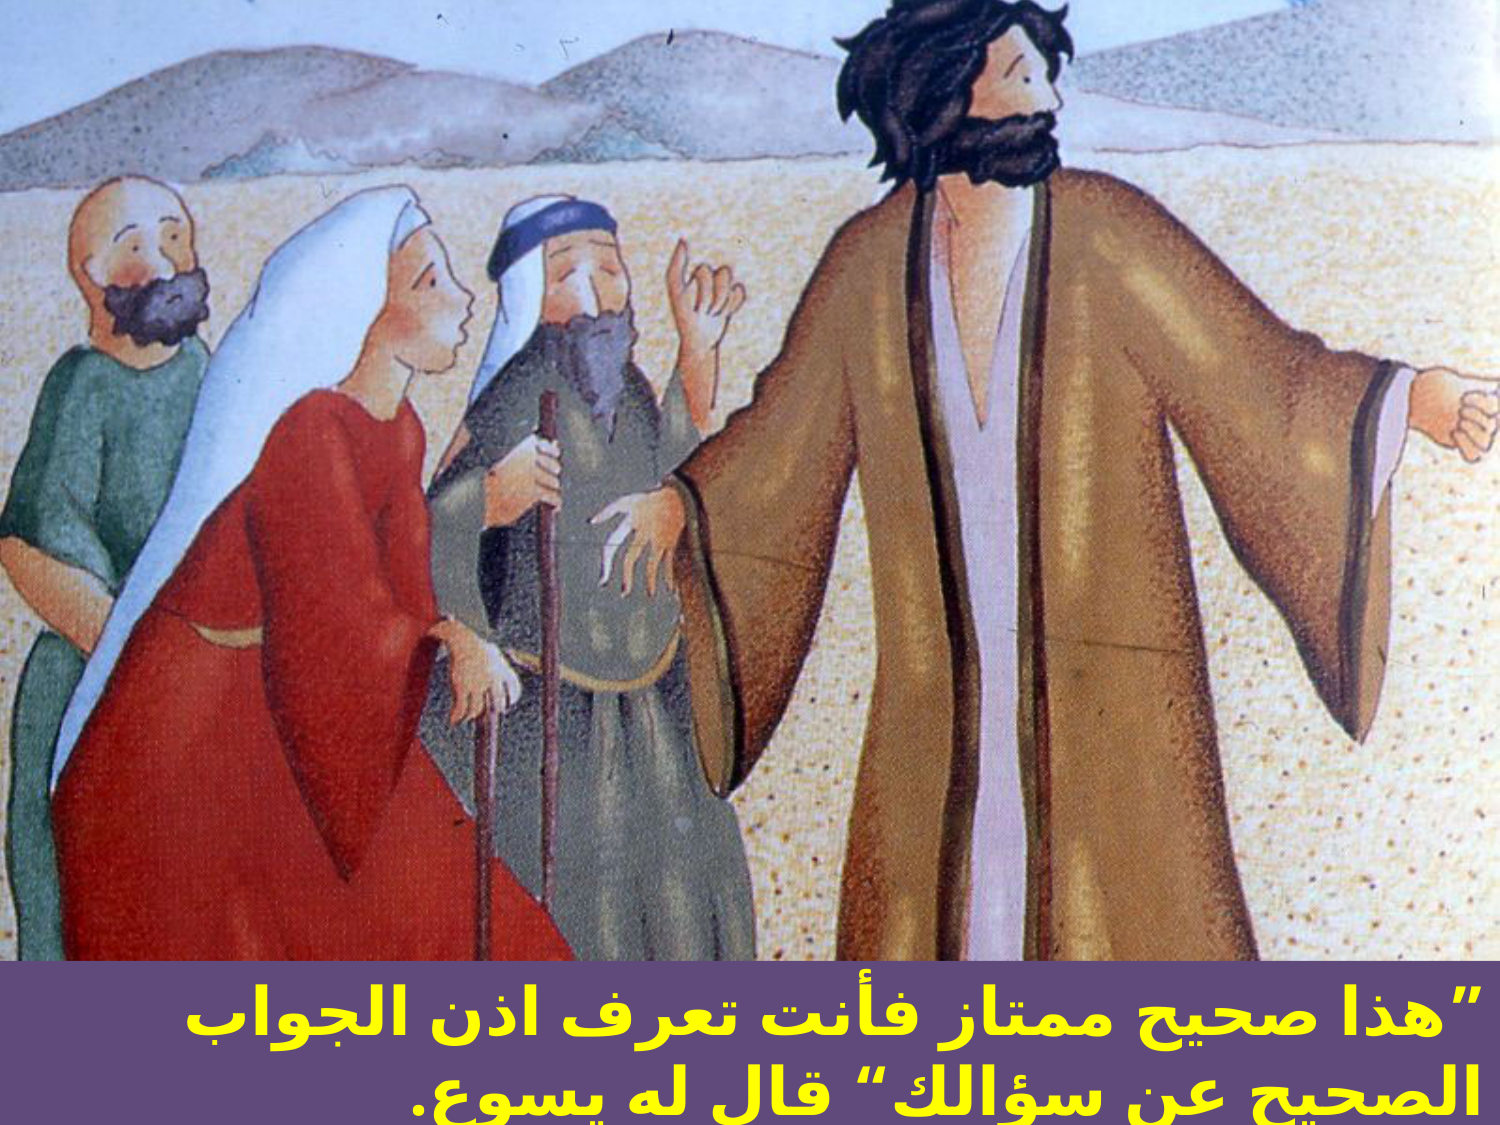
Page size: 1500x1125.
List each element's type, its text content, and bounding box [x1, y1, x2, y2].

picture [0, 0, 1500, 962]
text_box ”هذا صحيح ممتاز فأنت تعرف اذن الجواب الصحيح عن سؤالك“ قال له يسوع. [0, 969, 1500, 1125]
